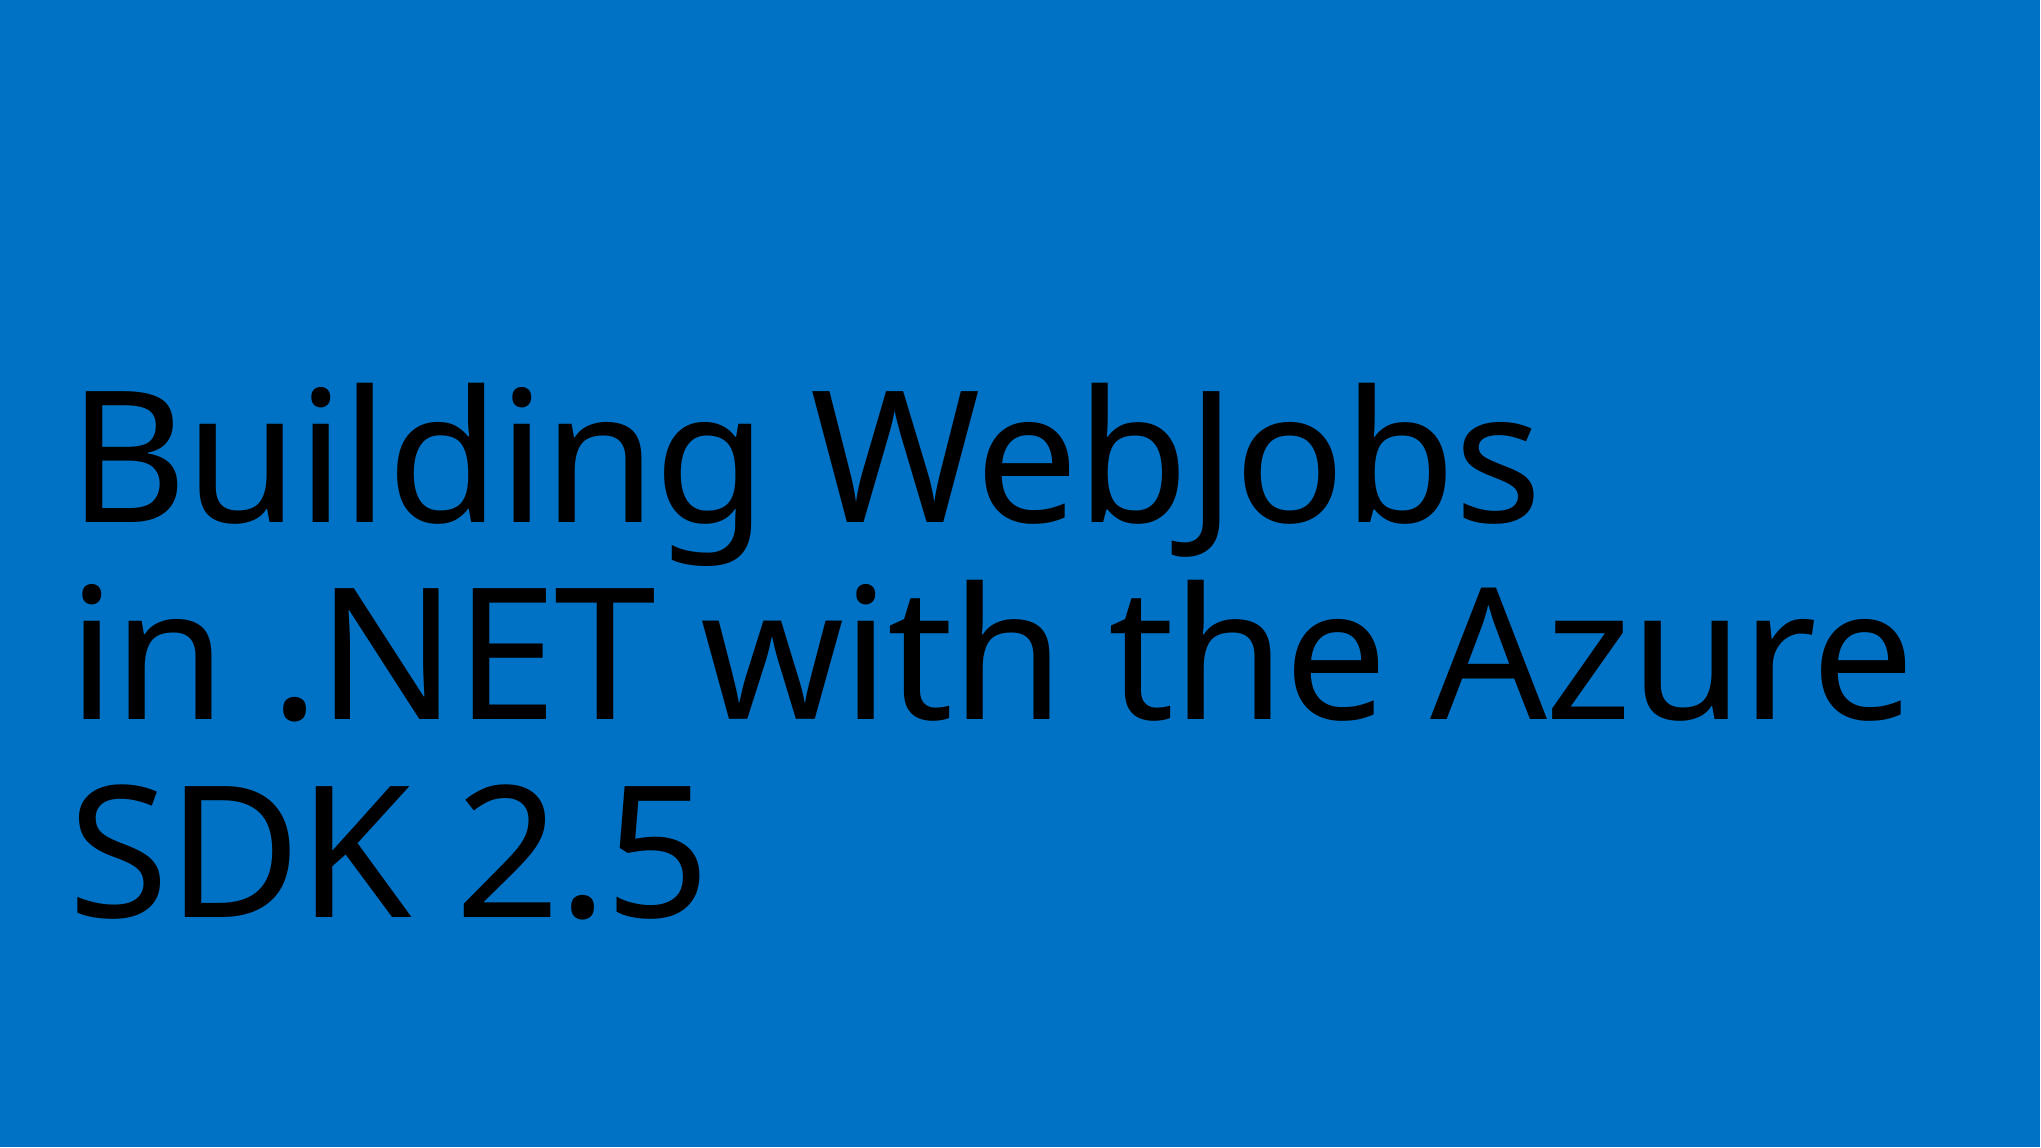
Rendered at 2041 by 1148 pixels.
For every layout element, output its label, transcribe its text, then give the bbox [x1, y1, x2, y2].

title Building WebJobs in .NET with the Azure SDK 2.5 [45, 348, 1996, 650]
